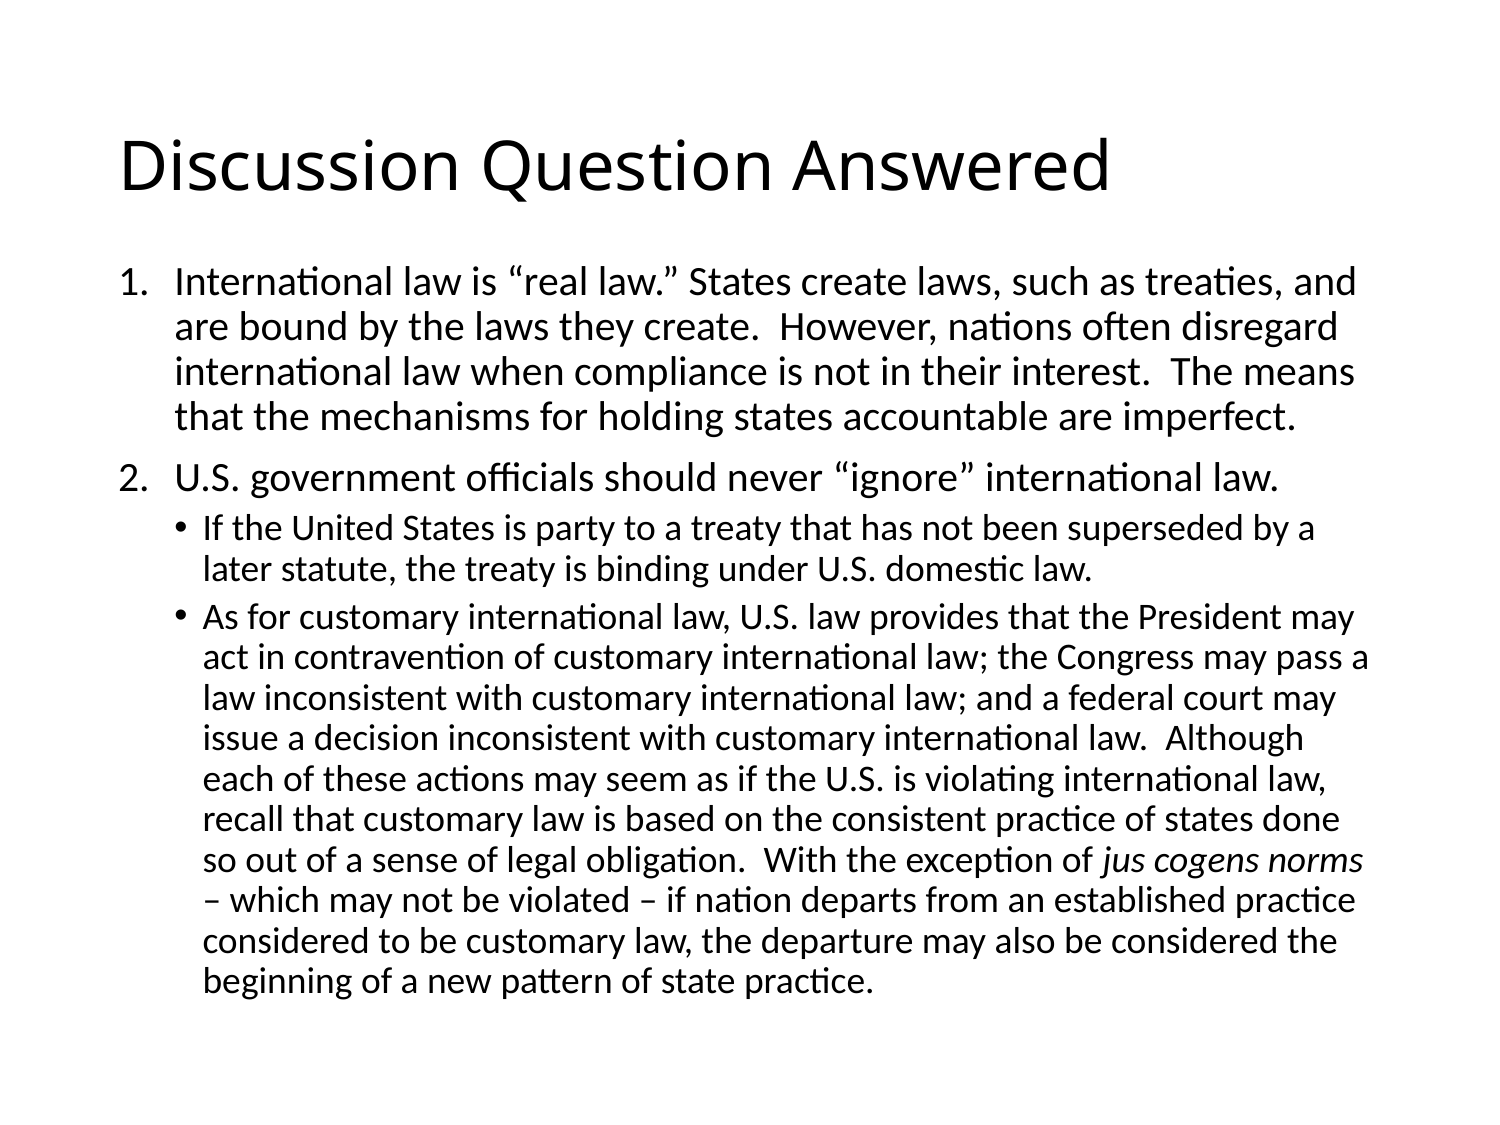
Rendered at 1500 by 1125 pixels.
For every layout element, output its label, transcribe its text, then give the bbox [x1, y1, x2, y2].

title Discussion Question Answered [102, 59, 1398, 252]
list International law is “real law.” States create laws, such as treaties, and are bound by the laws they create. However, nations often disregard international law when compliance is not in their interest. The means that the mechanisms for holding states accountable are imperfect. U.S. government officials should never “ignore” international law. If the United States is party to a treaty that has not been superseded by a later statute, the treaty is binding under U.S. domestic law. As for customary international law, U.S. law provides that the President may act in contravention of customary international law; the Congress may pass a law inconsistent with customary international law; and a federal court may issue a decision inconsistent with customary international law. Although each of these actions may seem as if the U.S. is violating international law, recall that customary law is based on the consistent practice of states done so out of a sense of legal obligation. With the exception of jus cogens norms – which may not be violated – if nation departs from an established practice considered to be customary law, the departure may also be considered the beginning of a new pattern of state practice. [102, 252, 1398, 967]
